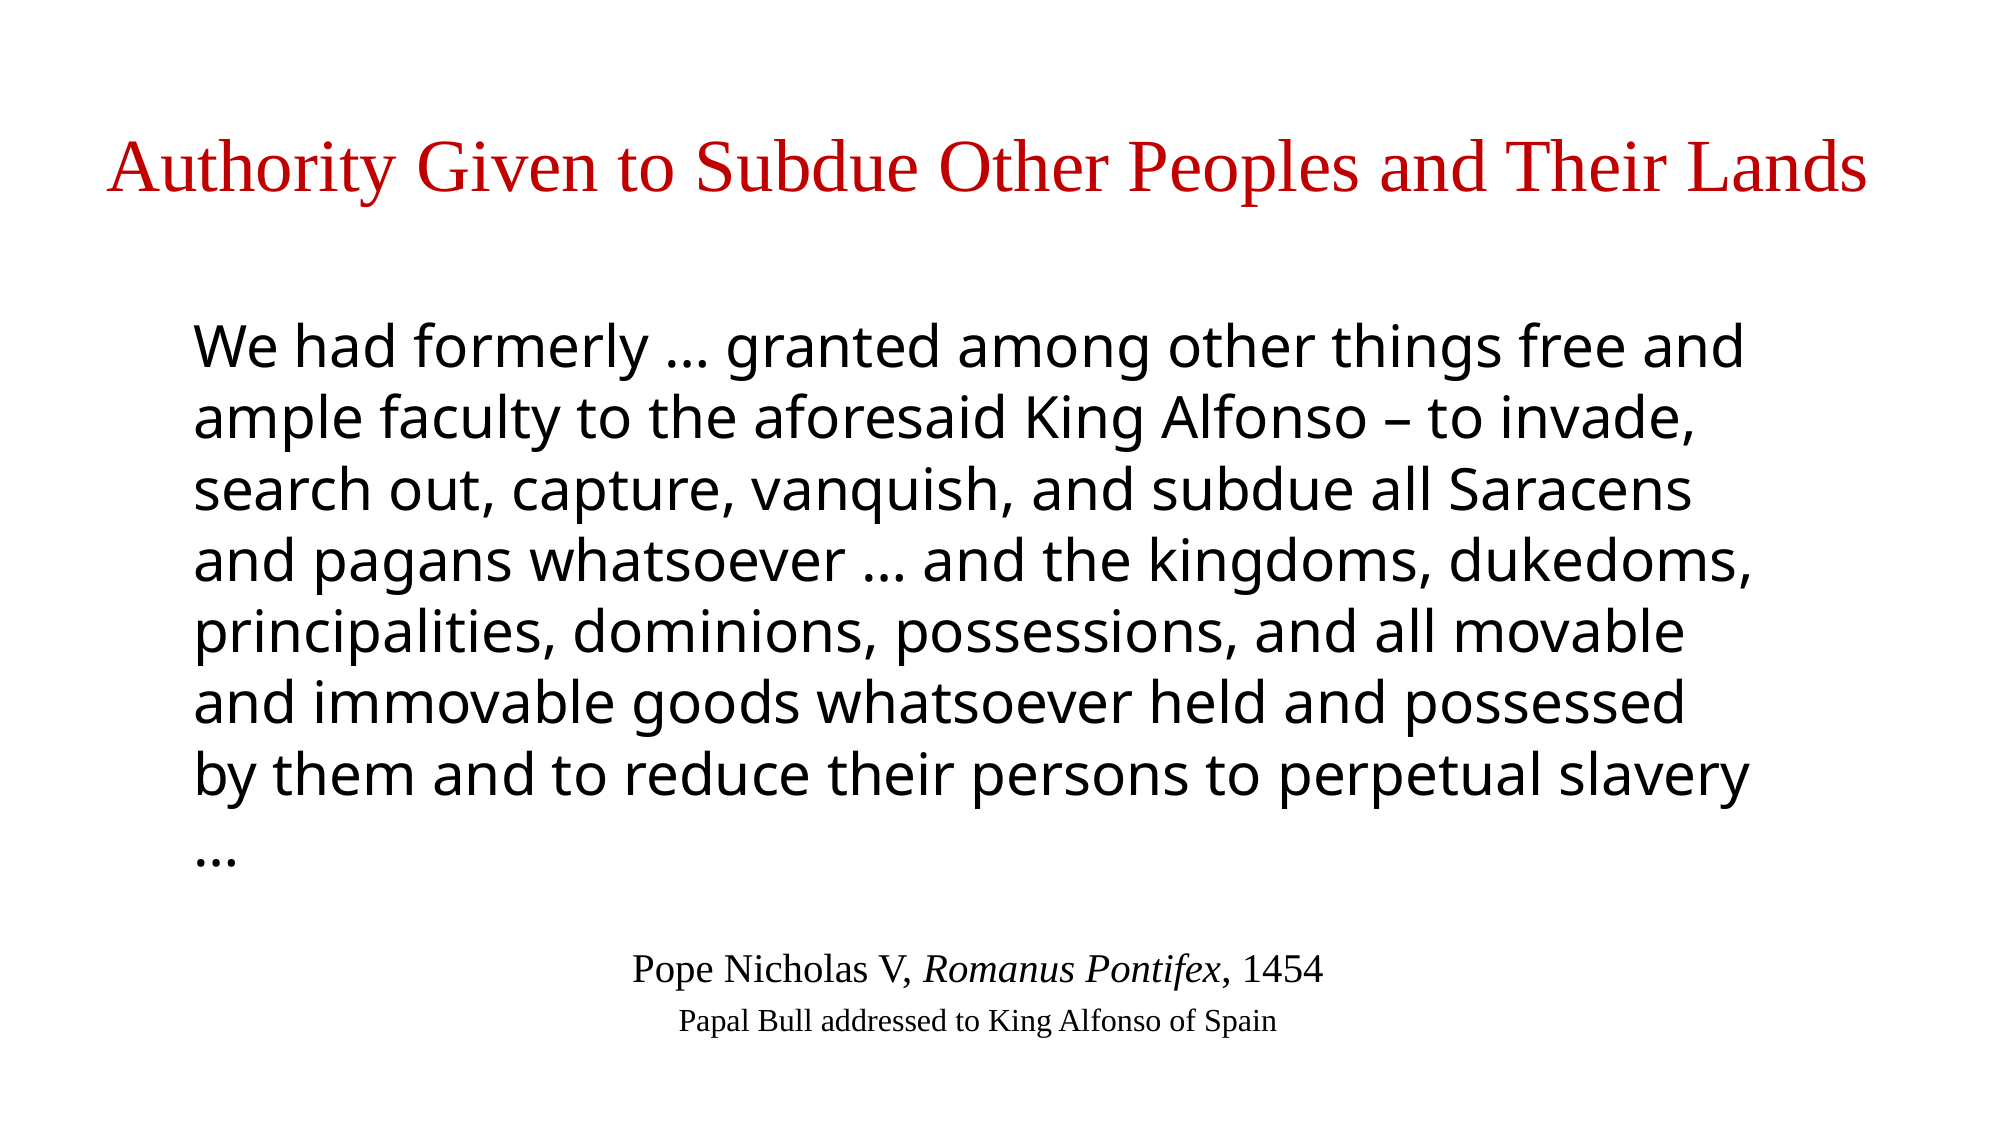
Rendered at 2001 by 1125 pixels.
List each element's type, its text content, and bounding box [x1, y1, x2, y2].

list We had formerly … granted among other things free and ample faculty to the aforesaid King Alfonso – to invade, search out, capture, vanquish, and subdue all Saracens and pagans whatsoever … and the kingdoms, dukedoms, principalities, dominions, possessions, and all movable and immovable goods whatsoever held and possessed by them and to reduce their persons to perpetual slavery … Pope Nicholas V, Romanus Pontifex, 1454 Papal Bull addressed to King Alfonso of Spain [178, 303, 1779, 1052]
title Authority Given to Subdue Other Peoples and Their Lands [87, 59, 1889, 278]
